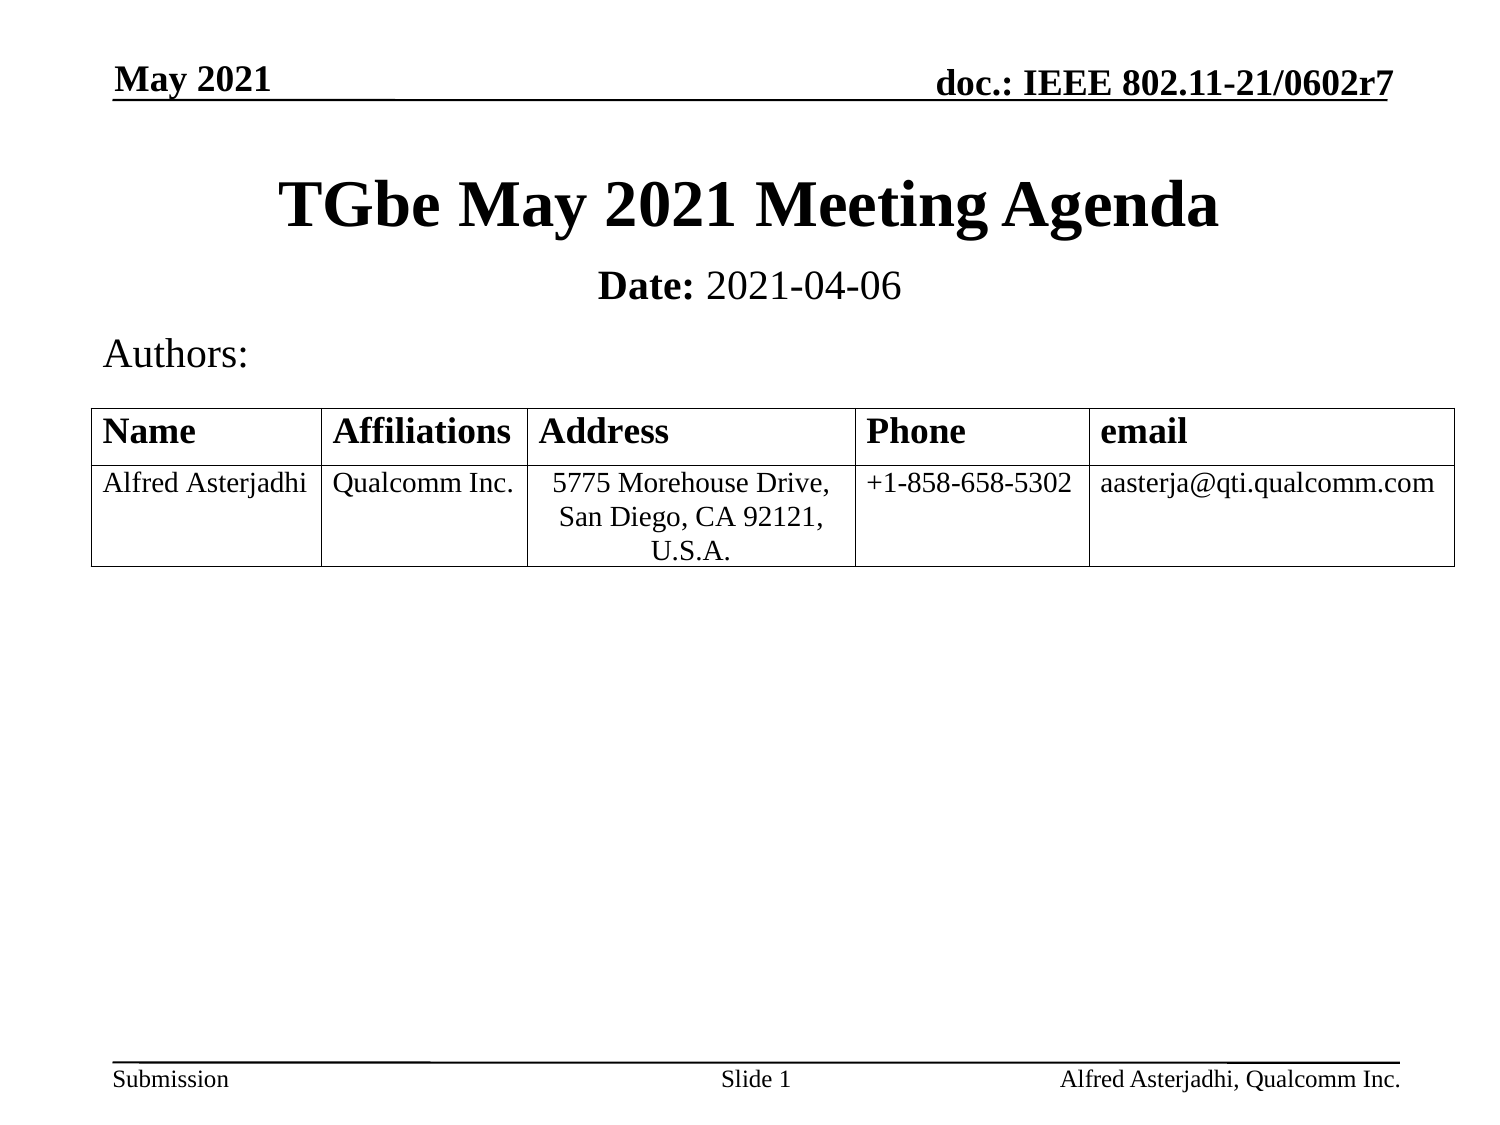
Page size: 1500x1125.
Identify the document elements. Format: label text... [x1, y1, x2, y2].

title TGbe May 2021 Meeting Agenda [112, 112, 1388, 249]
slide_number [114, 54, 493, 100]
slide_number Slide 1 [712, 1061, 800, 1123]
footer Alfred Asterjadhi, Qualcomm Inc. [902, 1061, 1402, 1093]
list Date: 2021-04-06 [112, 249, 1388, 316]
text_box Authors: [87, 318, 325, 381]
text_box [75, 407, 1477, 819]
